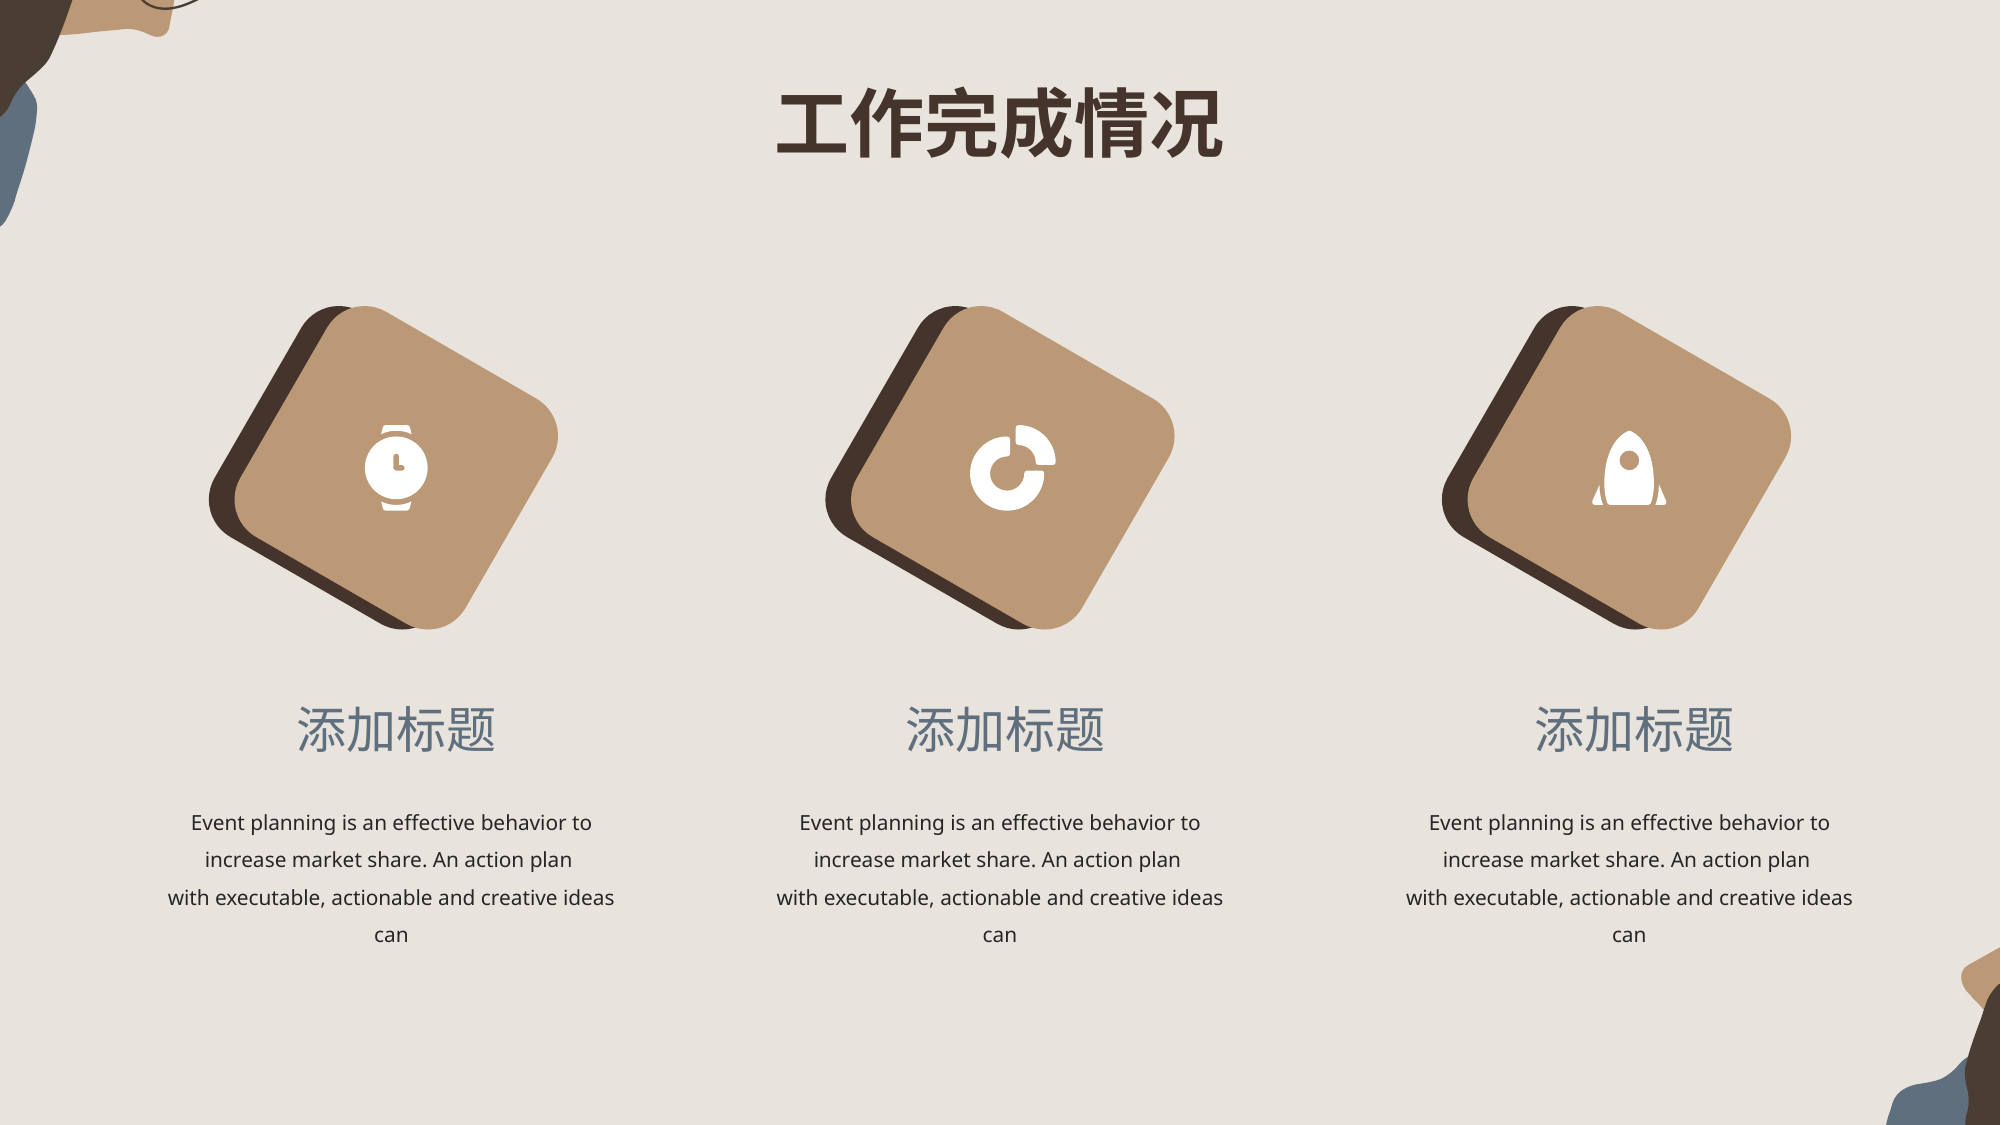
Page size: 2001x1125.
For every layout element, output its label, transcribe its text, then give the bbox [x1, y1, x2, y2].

text_box [1655, 484, 1667, 505]
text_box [1389, 690, 1869, 952]
text_box [307, 568, 490, 631]
text_box [1592, 484, 1604, 505]
text_box [1466, 304, 1793, 631]
text_box [1604, 430, 1654, 505]
text_box [282, 568, 414, 631]
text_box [0, 0, 300, 230]
text_box [0, 0, 563, 568]
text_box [760, 690, 1240, 952]
text_box 工作完成情况 [595, 69, 1405, 174]
text_box [850, 304, 1176, 631]
text_box [1015, 425, 1056, 465]
text_box [1440, 304, 1648, 631]
text_box [824, 304, 1031, 631]
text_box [151, 690, 631, 952]
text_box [1878, 932, 2000, 1125]
text_box [970, 436, 1045, 511]
